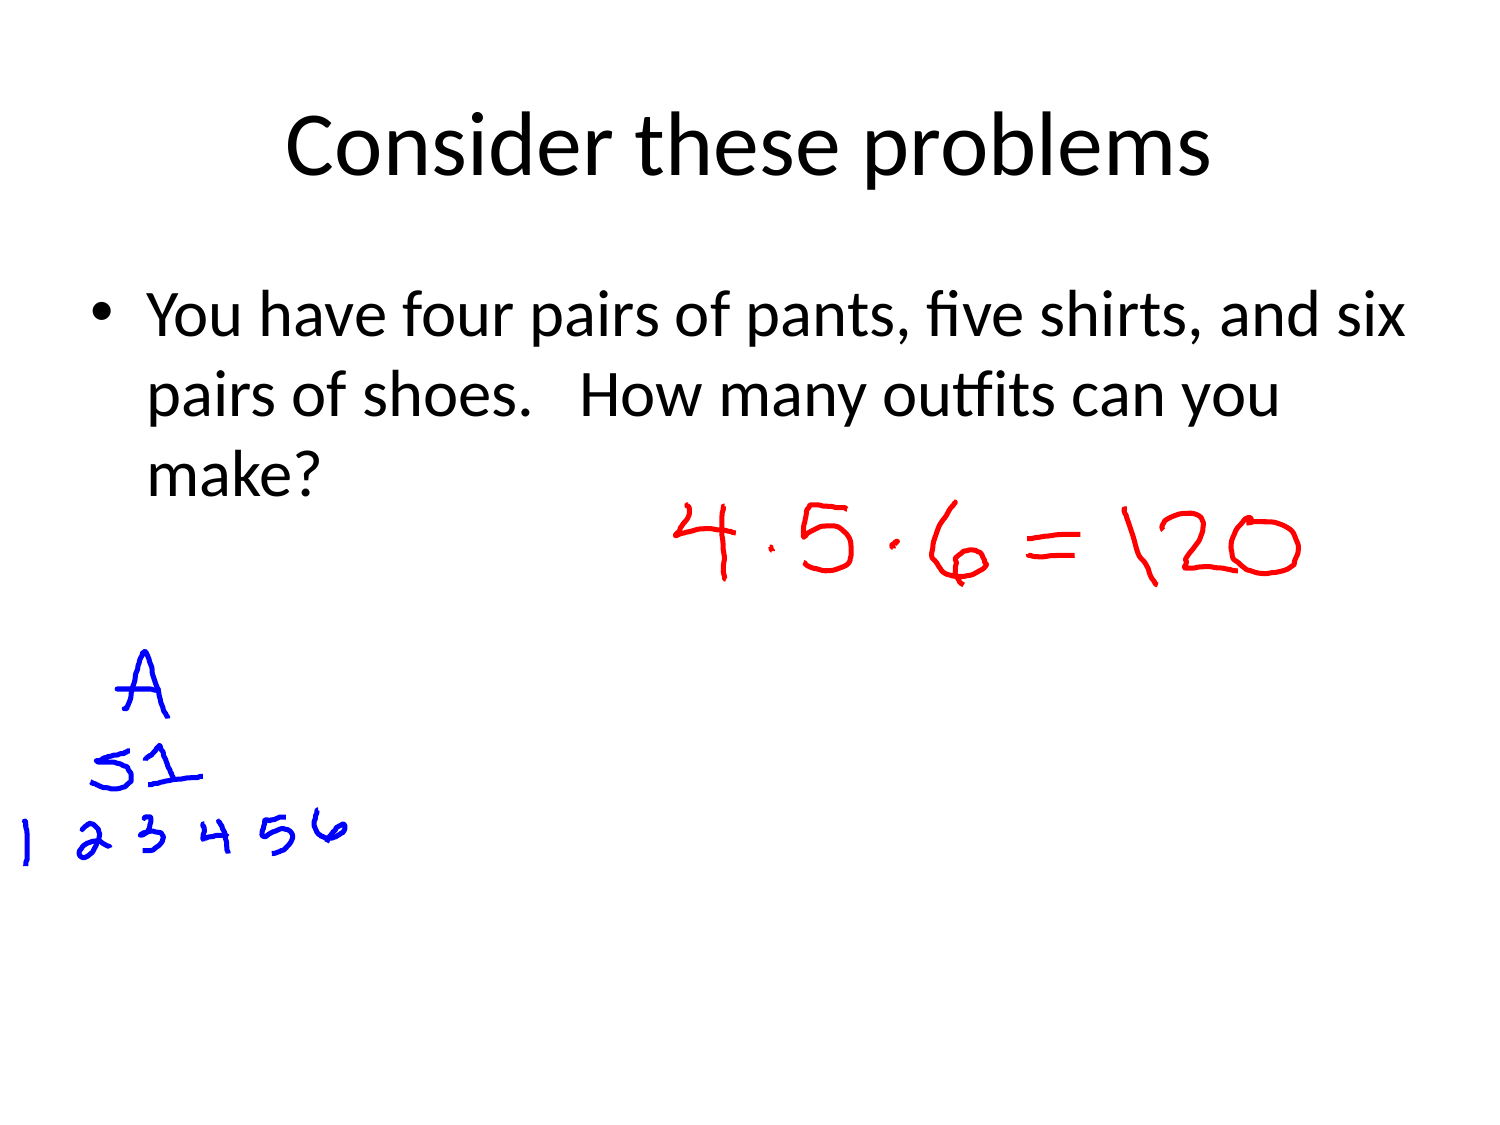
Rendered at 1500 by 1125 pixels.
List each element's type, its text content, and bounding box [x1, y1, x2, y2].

text_box [1027, 533, 1081, 540]
text_box [1161, 512, 1238, 572]
text_box [674, 504, 721, 537]
text_box [726, 527, 736, 534]
list You have four pairs of pants, five shirts, and six pairs of shoes. How many outfits can you make? [75, 262, 1425, 1005]
text_box [891, 540, 899, 549]
text_box [1230, 516, 1300, 575]
text_box [802, 504, 852, 572]
title Consider these problems [75, 45, 1425, 233]
text_box [930, 501, 988, 586]
text_box [1123, 508, 1158, 586]
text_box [24, 650, 346, 867]
text_box [1027, 554, 1075, 558]
text_box [721, 505, 727, 581]
